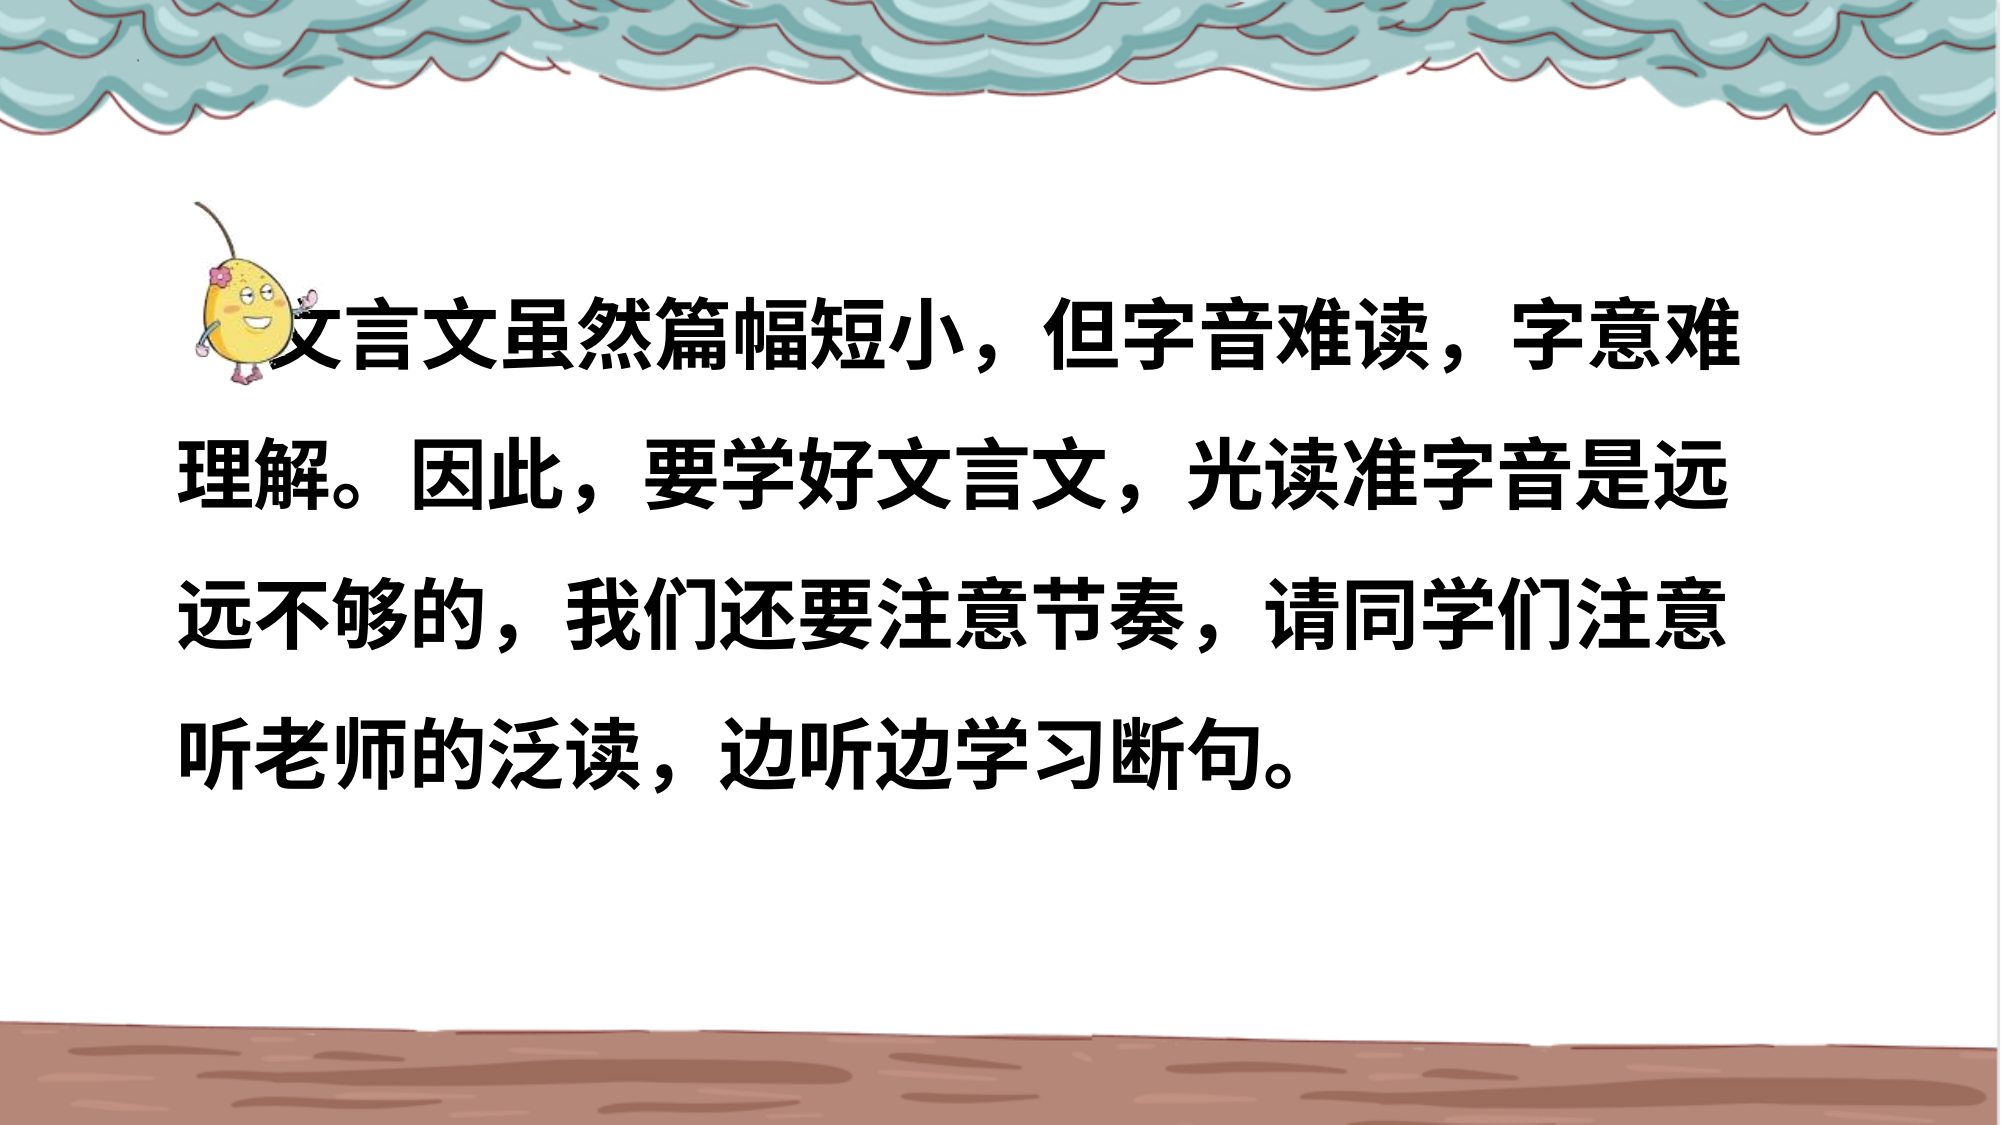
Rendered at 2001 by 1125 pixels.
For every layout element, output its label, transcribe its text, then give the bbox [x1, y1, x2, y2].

picture [0, 0, 2001, 1125]
text_box 文言文虽然篇幅短小，但字音难读，字意难理解。因此，要学好文言文，光读准字音是远远不够的，我们还要注意节奏，请同学们注意听老师的泛读，边听边学习断句。 [161, 231, 1814, 807]
